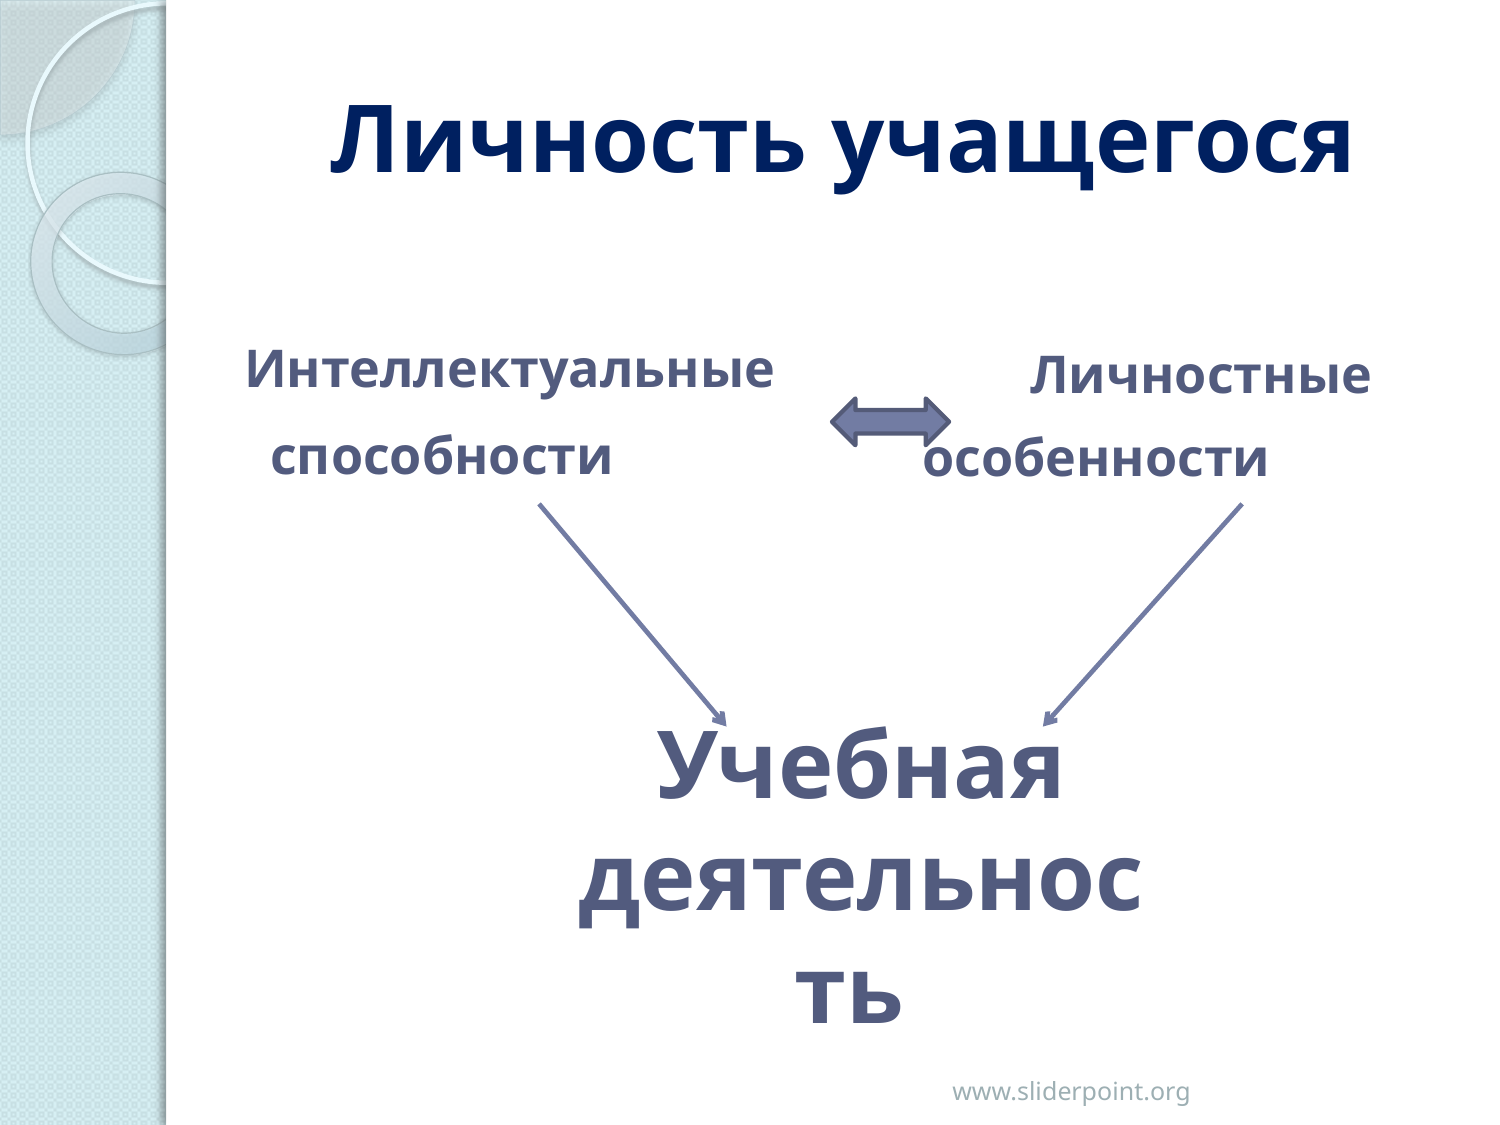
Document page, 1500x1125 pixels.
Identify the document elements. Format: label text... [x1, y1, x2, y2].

text_box Интеллектуальные способности [175, 246, 844, 575]
text_box Личность учащегося [234, 35, 1454, 235]
text_box Учебная деятельность [562, 726, 1161, 1020]
text_box Личностные особенности [902, 316, 1500, 516]
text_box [521, 521, 745, 710]
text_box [1030, 515, 1255, 716]
footer www.sliderpoint.org [937, 1034, 1413, 1113]
text_box [829, 396, 952, 448]
